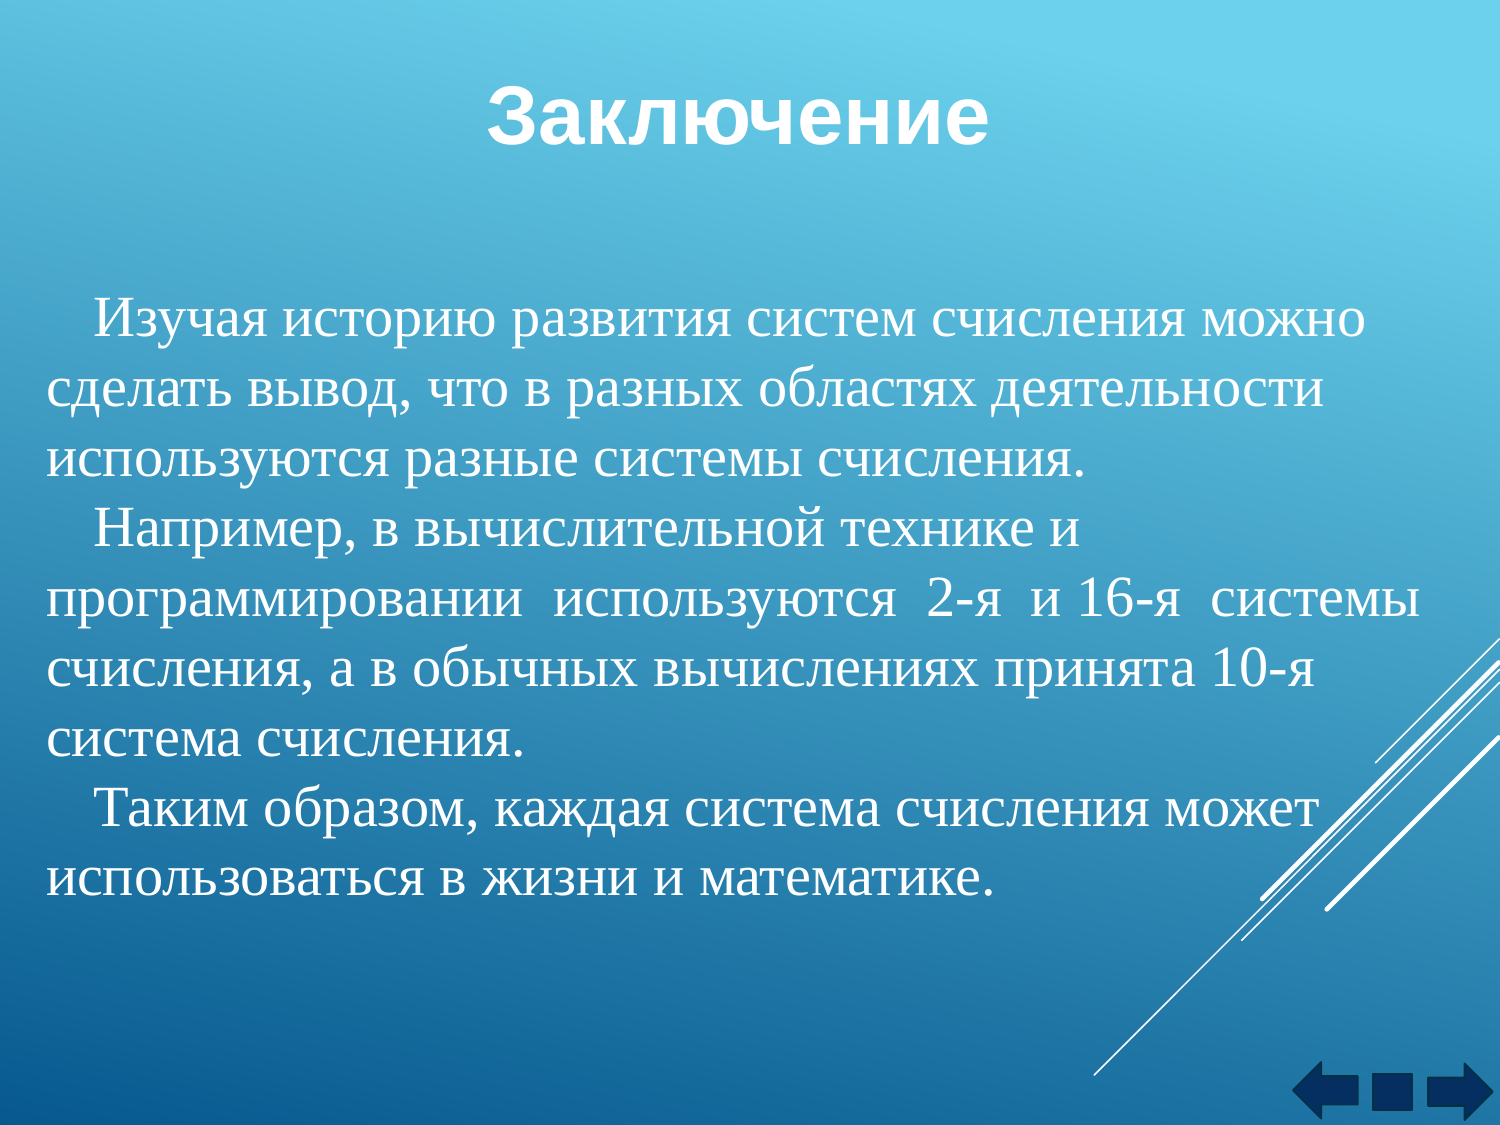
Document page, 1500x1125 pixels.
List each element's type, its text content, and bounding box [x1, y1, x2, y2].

text_box [1372, 1073, 1413, 1111]
text_box Заключение [0, 53, 1500, 169]
text_box [1427, 1062, 1494, 1121]
text_box [1292, 1061, 1359, 1120]
list Изучая историю развития систем счисления можно сделать вывод, что в разных областях деятельности используются разные системы счисления. Например, в вычислительной технике и программировании используются 2-я и 16-я системы счисления, а в обычных вычислениях принята 10-я система счисления. Таким образом, каждая система счисления может использоваться в жизни и математике. [30, 169, 1494, 1017]
